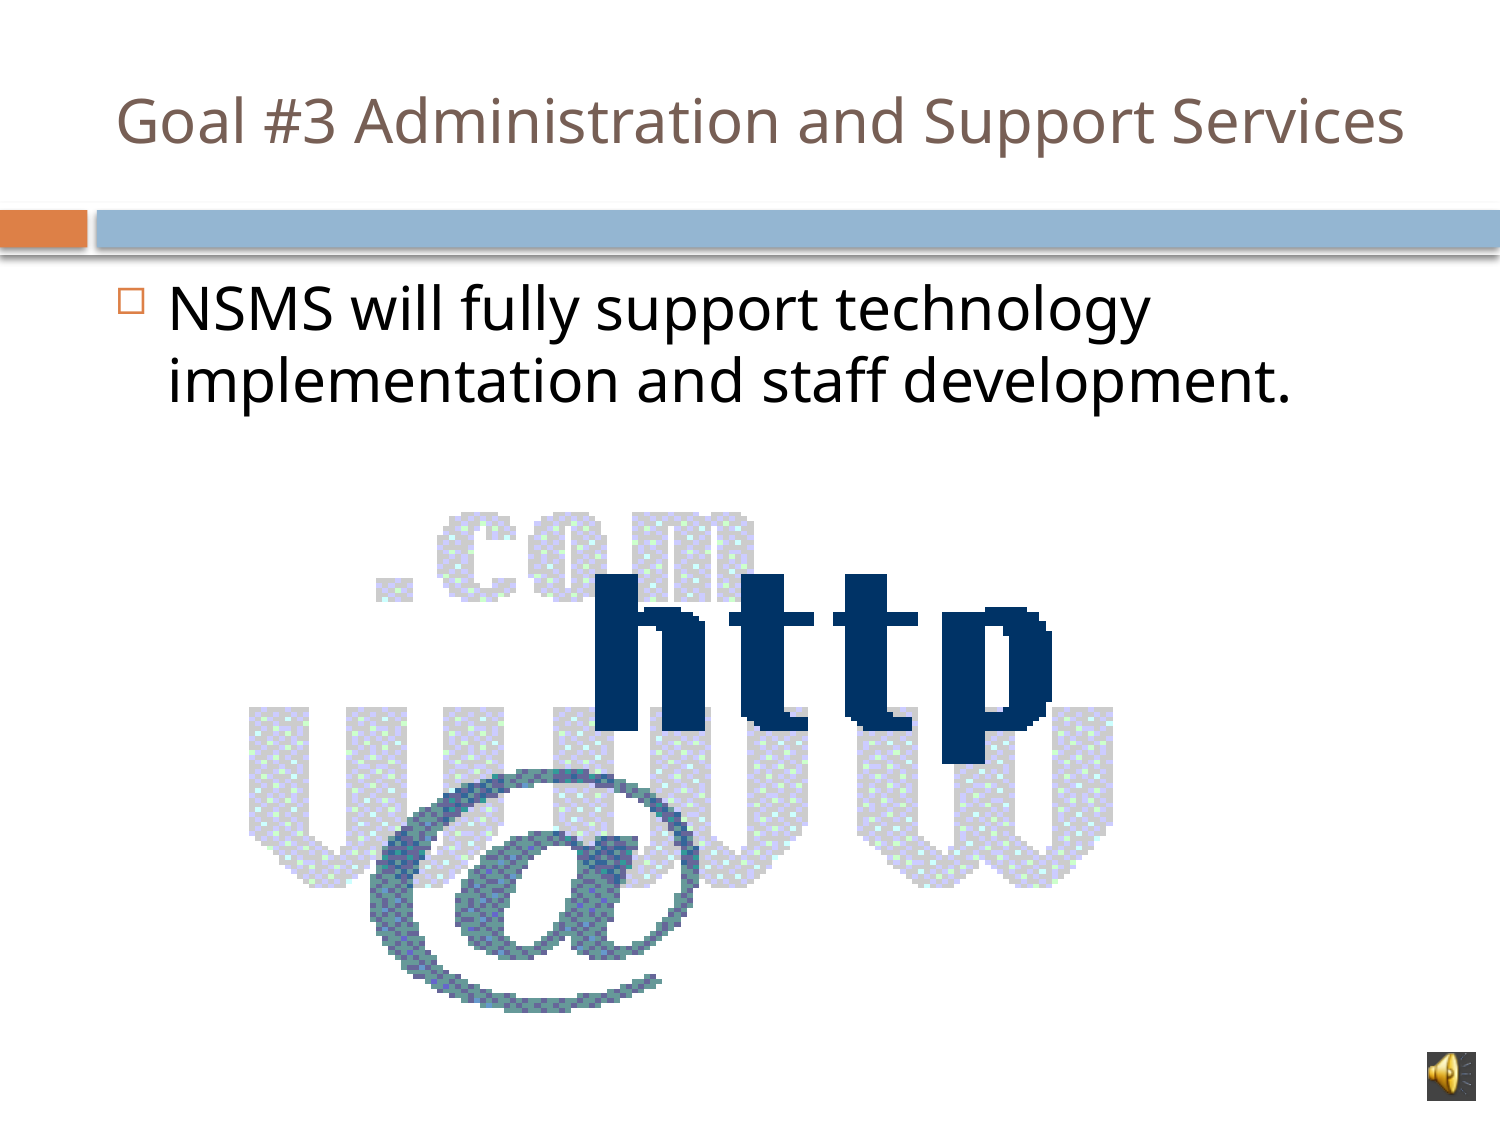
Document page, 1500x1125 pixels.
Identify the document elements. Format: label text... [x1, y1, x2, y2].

picture [249, 512, 1113, 1013]
list NSMS will fully support technology implementation and staff development. [100, 262, 1438, 1000]
picture [1426, 1051, 1477, 1102]
title Goal #3 Administration and Support Services [100, 37, 1438, 200]
